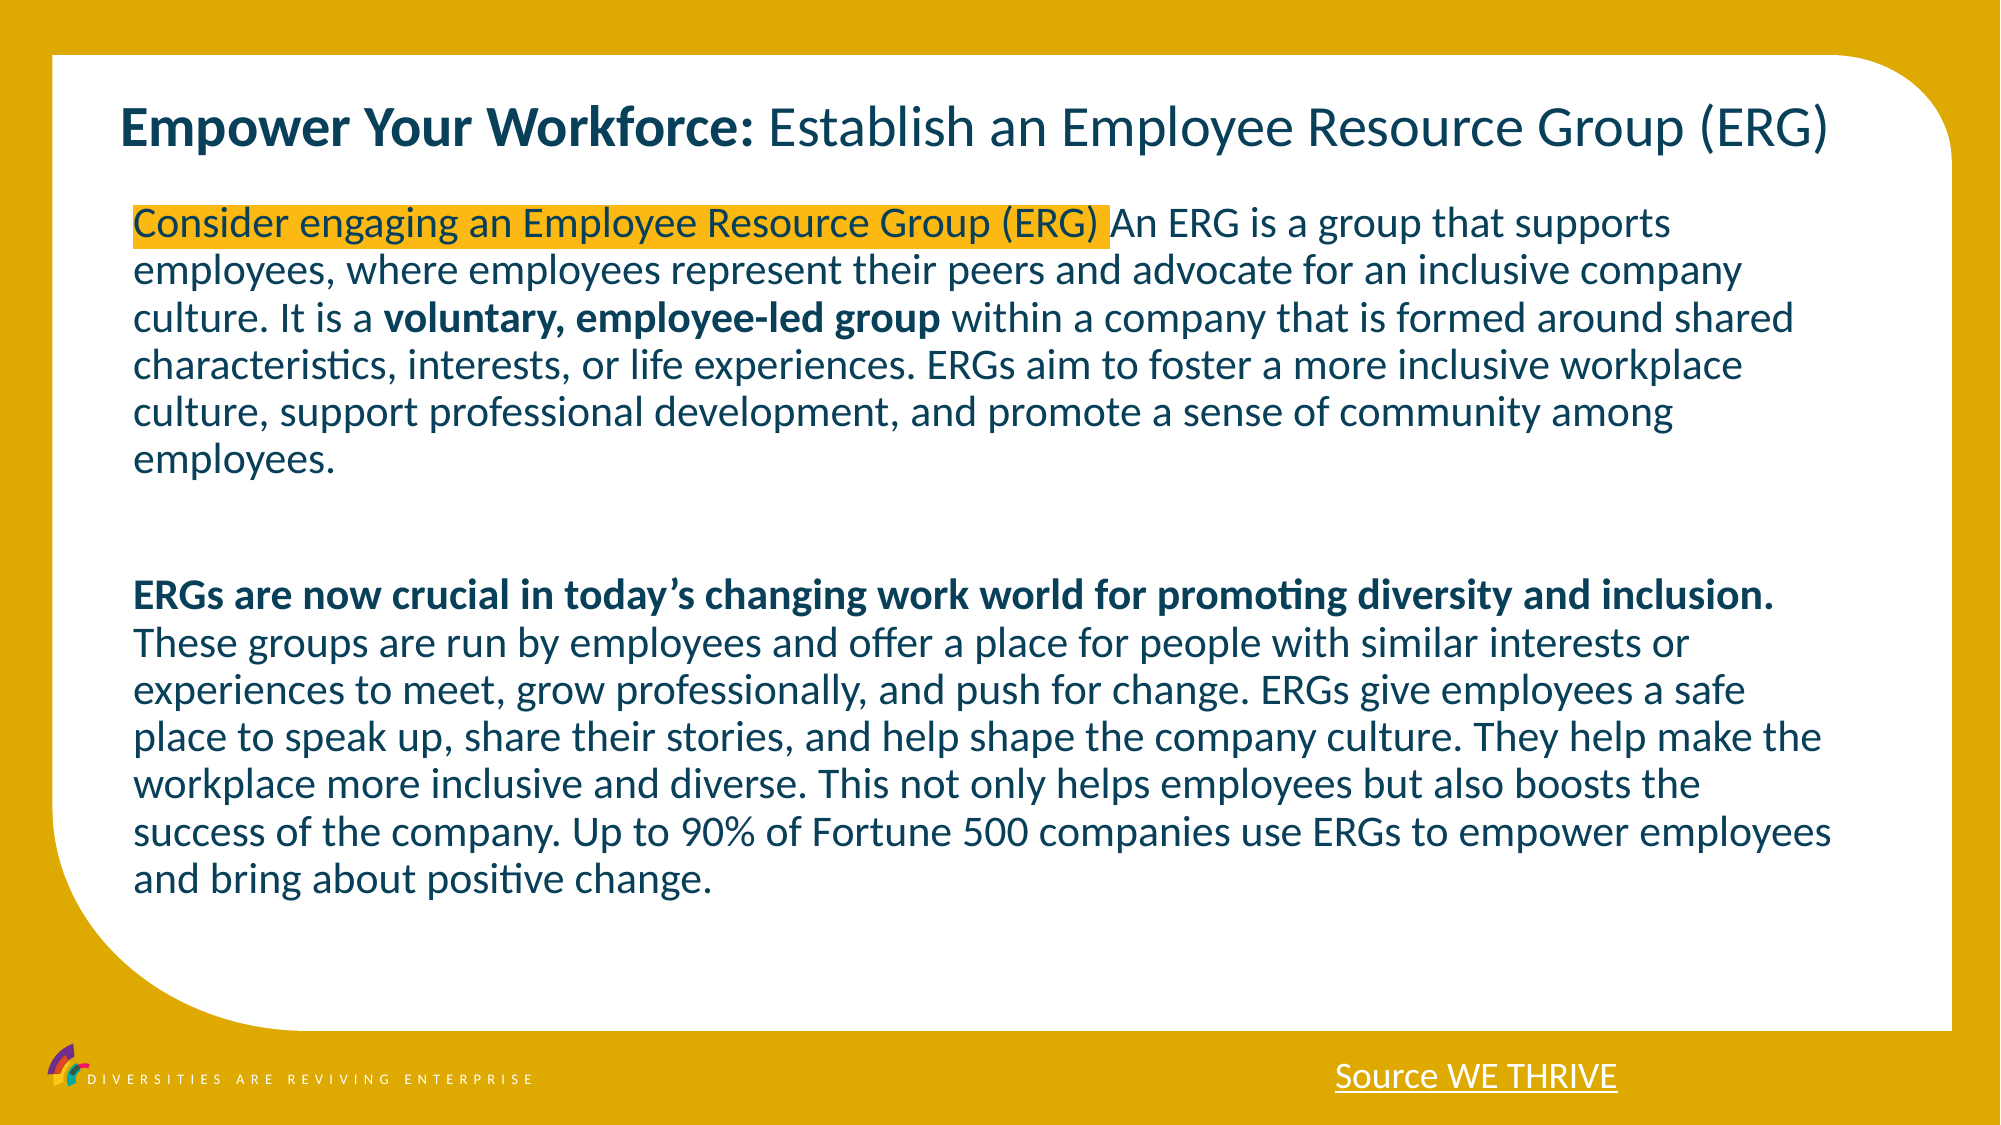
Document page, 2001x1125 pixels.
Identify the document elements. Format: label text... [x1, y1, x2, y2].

text_box Empower Your Workforce: Establish an Employee Resource Group (ERG) [105, 61, 1850, 194]
text_box Source WE THRIVE [1320, 1043, 2000, 1103]
list Consider engaging an Employee Resource Group (ERG) An ERG is a group that supports employees, where employees represent their peers and advocate for an inclusive company culture. It is a voluntary, employee-led group within a company that is formed around shared characteristics, interests, or life experiences. ERGs aim to foster a more inclusive workplace culture, support professional development, and promote a sense of community among employees. ERGs are now crucial in today’s changing work world for promoting diversity and inclusion. These groups are run by employees and offer a place for people with similar interests or experiences to meet, grow professionally, and push for change. ERGs give employees a safe place to speak up, share their stories, and help shape the company culture. They help make the workplace more inclusive and diverse. This not only helps employees but also boosts the success of the company. Up to 90% of Fortune 500 companies use ERGs to empower employees and bring about positive change. [118, 194, 1850, 824]
